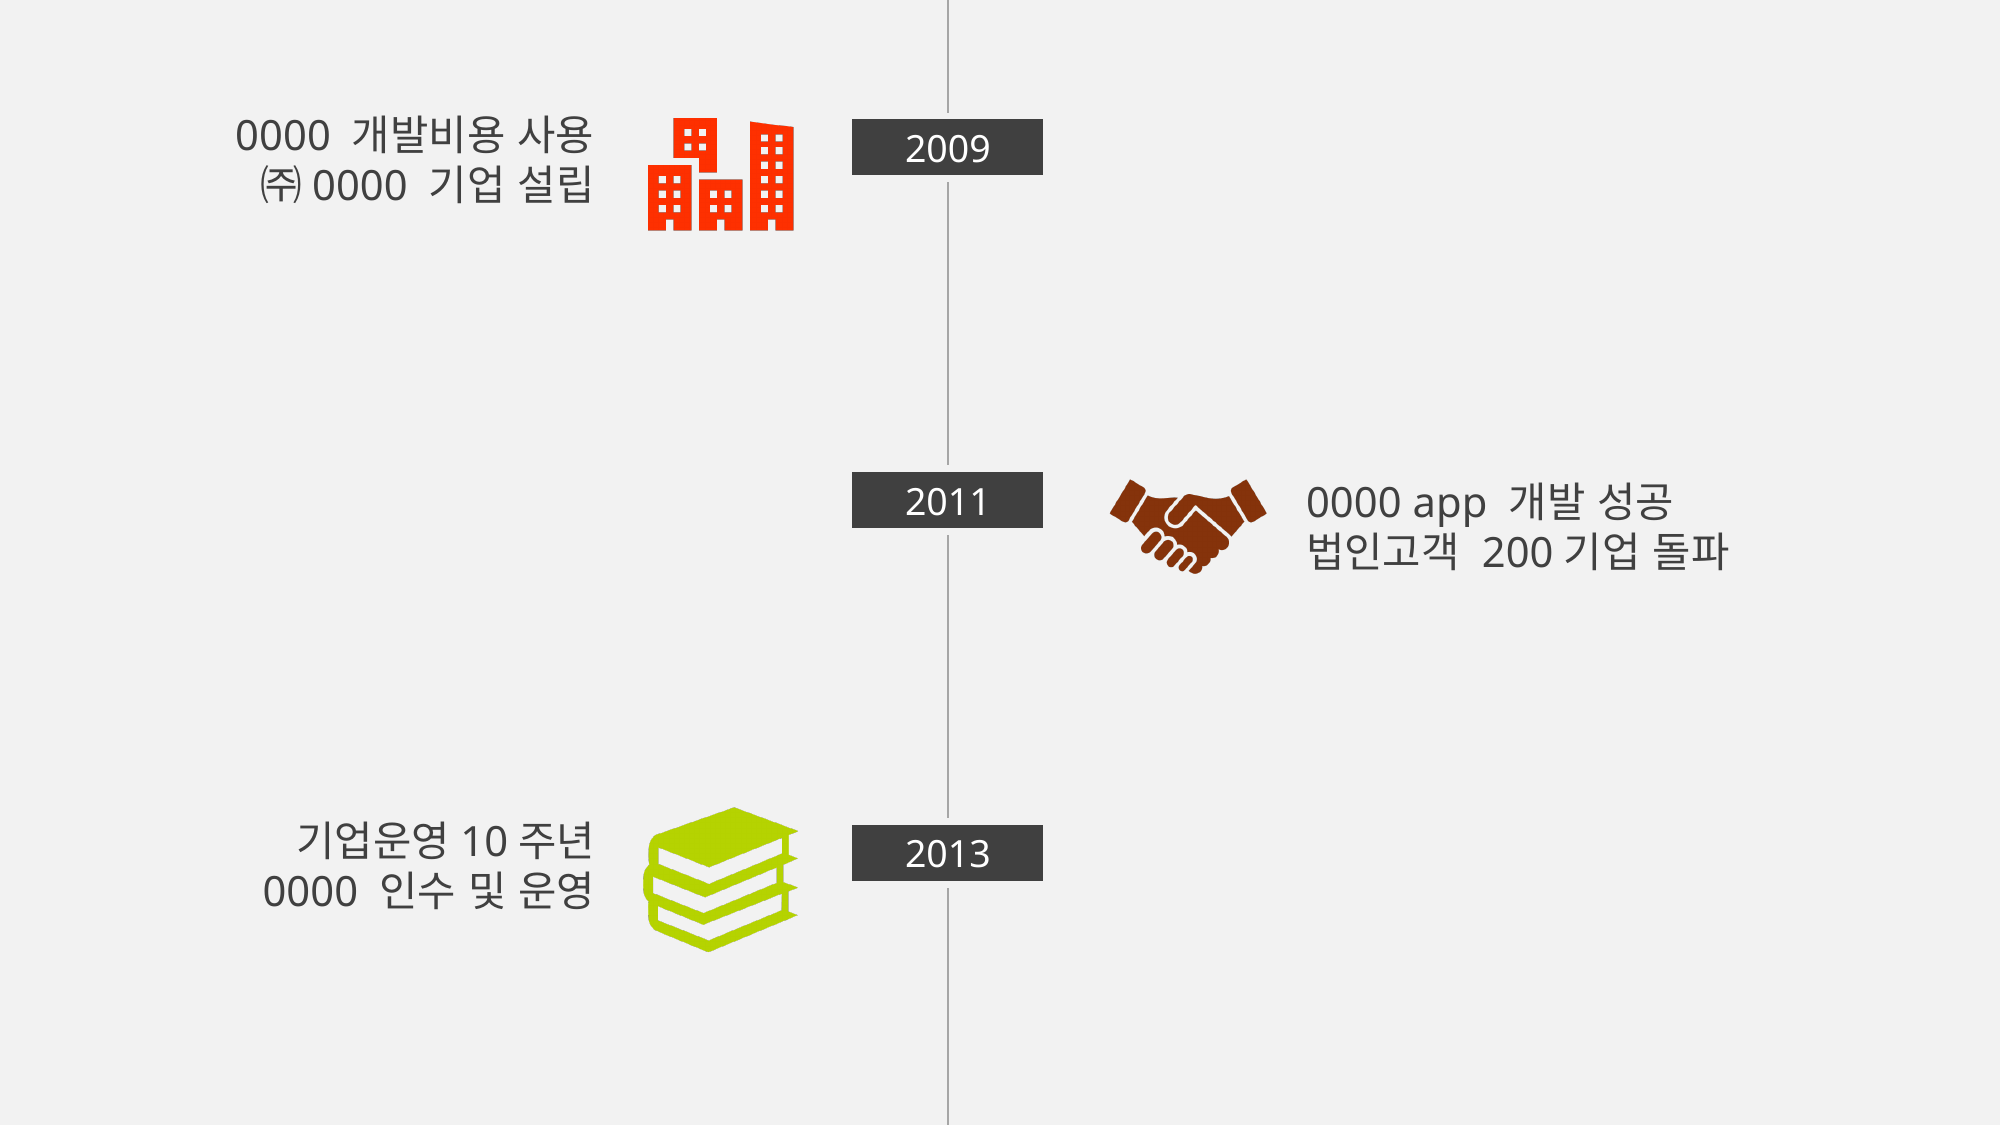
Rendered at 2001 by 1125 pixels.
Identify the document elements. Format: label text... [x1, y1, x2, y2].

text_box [223, 87, 808, 261]
text_box 2011 [948, 468, 1048, 532]
text_box 2013 [948, 821, 1048, 885]
text_box 2009 [948, 115, 1048, 179]
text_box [1101, 439, 1735, 614]
text_box 2011 [848, 468, 947, 532]
text_box 2013 [848, 821, 947, 885]
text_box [251, 792, 808, 967]
text_box 2009 [848, 115, 947, 179]
